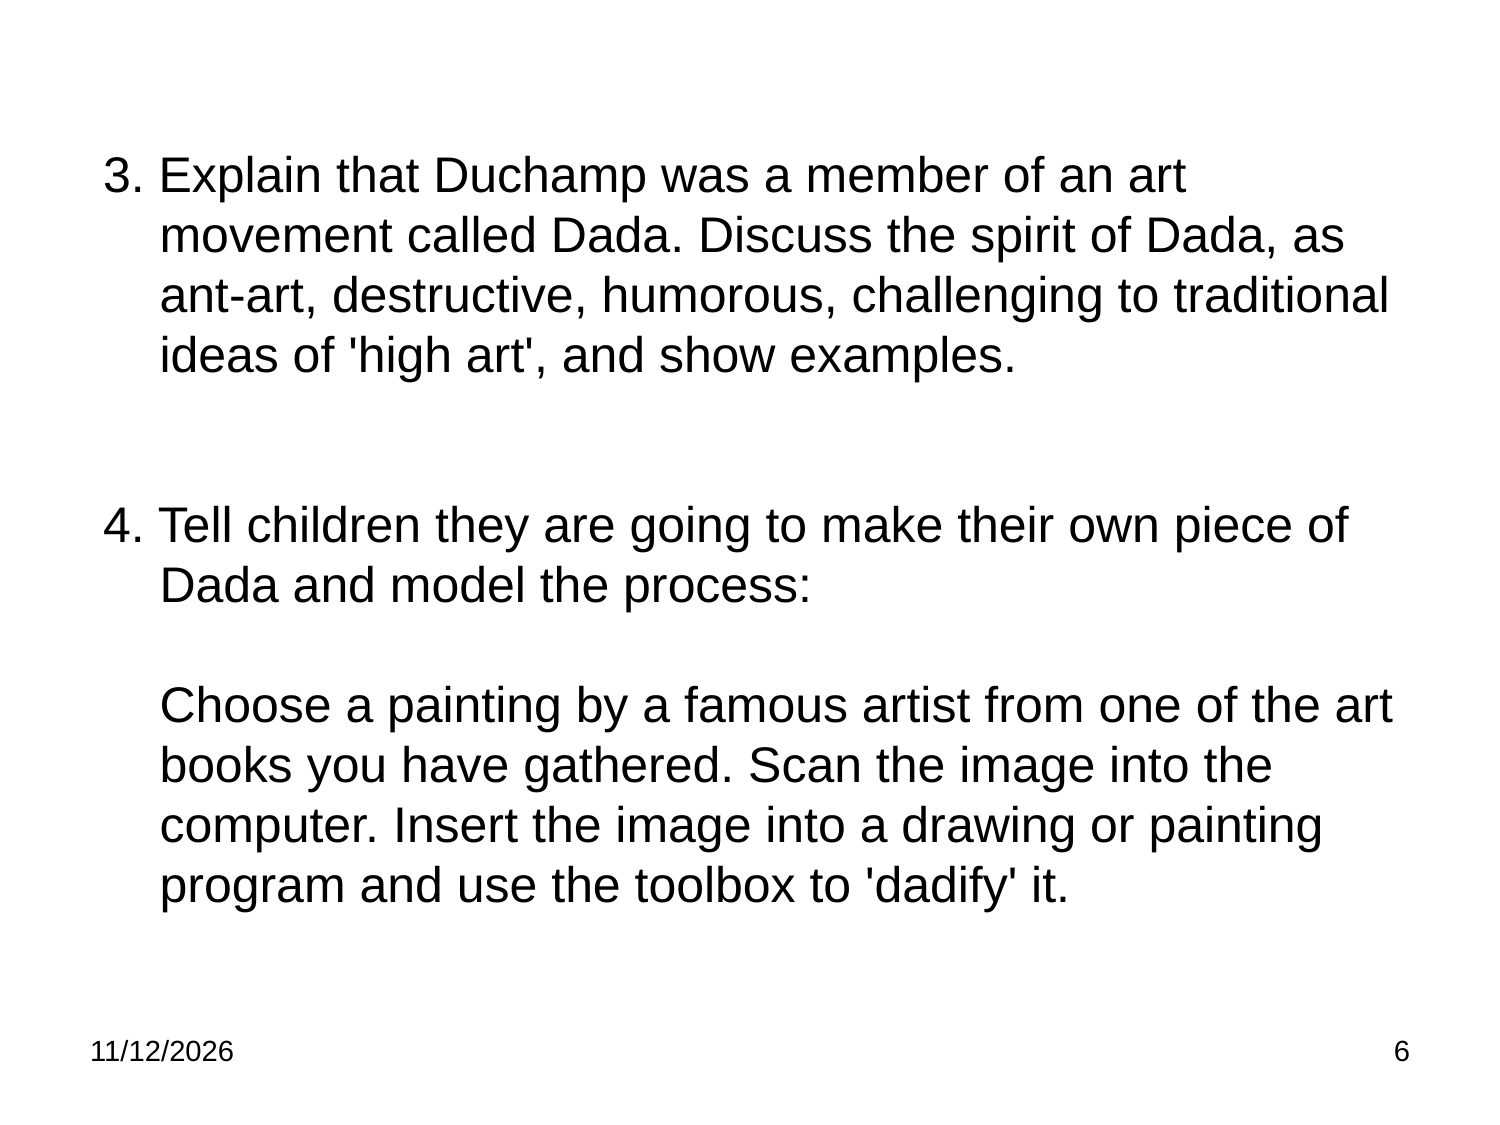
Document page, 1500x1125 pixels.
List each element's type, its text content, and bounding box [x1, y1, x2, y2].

text_box 3. Explain that Duchamp was a member of an art movement called Dada. Discuss the spirit of Dada, as ant-art, destructive, humorous, challenging to traditional ideas of 'high art', and show examples. 4. Tell children they are going to make their own piece of Dada and model the process: Choose a painting by a famous artist from one of the art books you have gathered. Scan the image into the computer. Insert the image into a drawing or painting program and use the toolbox to 'dadify' it. [88, 134, 1435, 920]
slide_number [74, 1024, 426, 1103]
slide_number 6 [1074, 1024, 1426, 1103]
